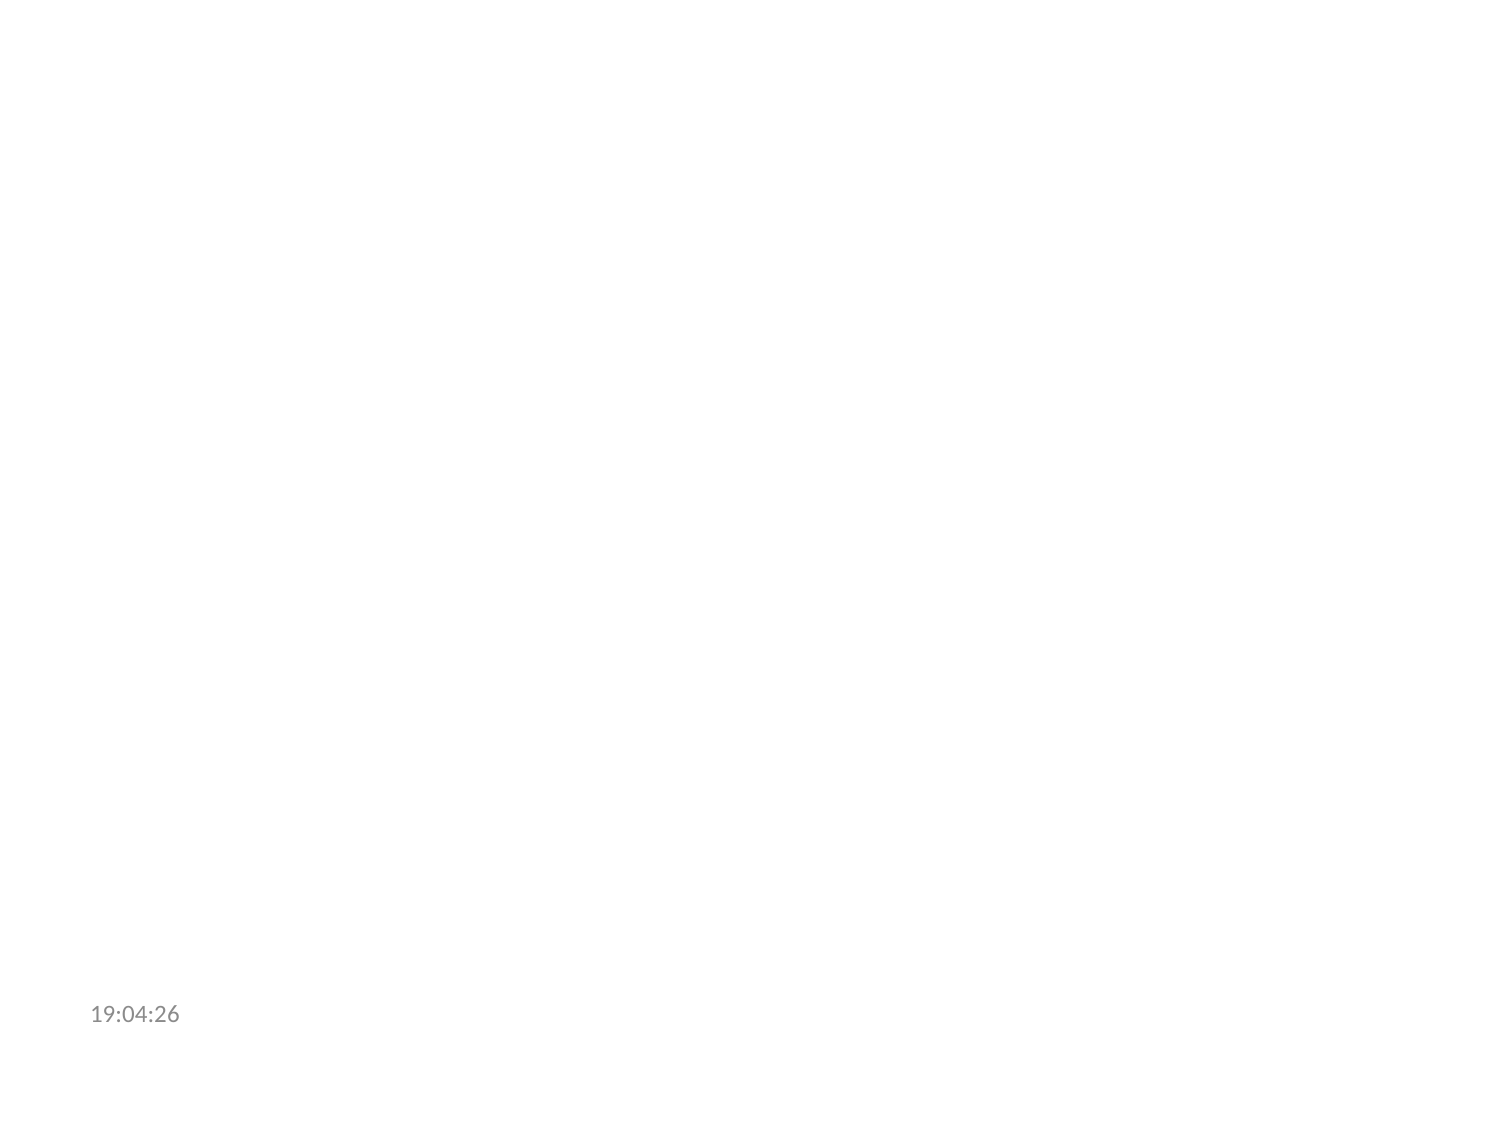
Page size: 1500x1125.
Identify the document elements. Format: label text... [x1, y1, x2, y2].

text_box 15:35:09 [75, 982, 425, 1043]
